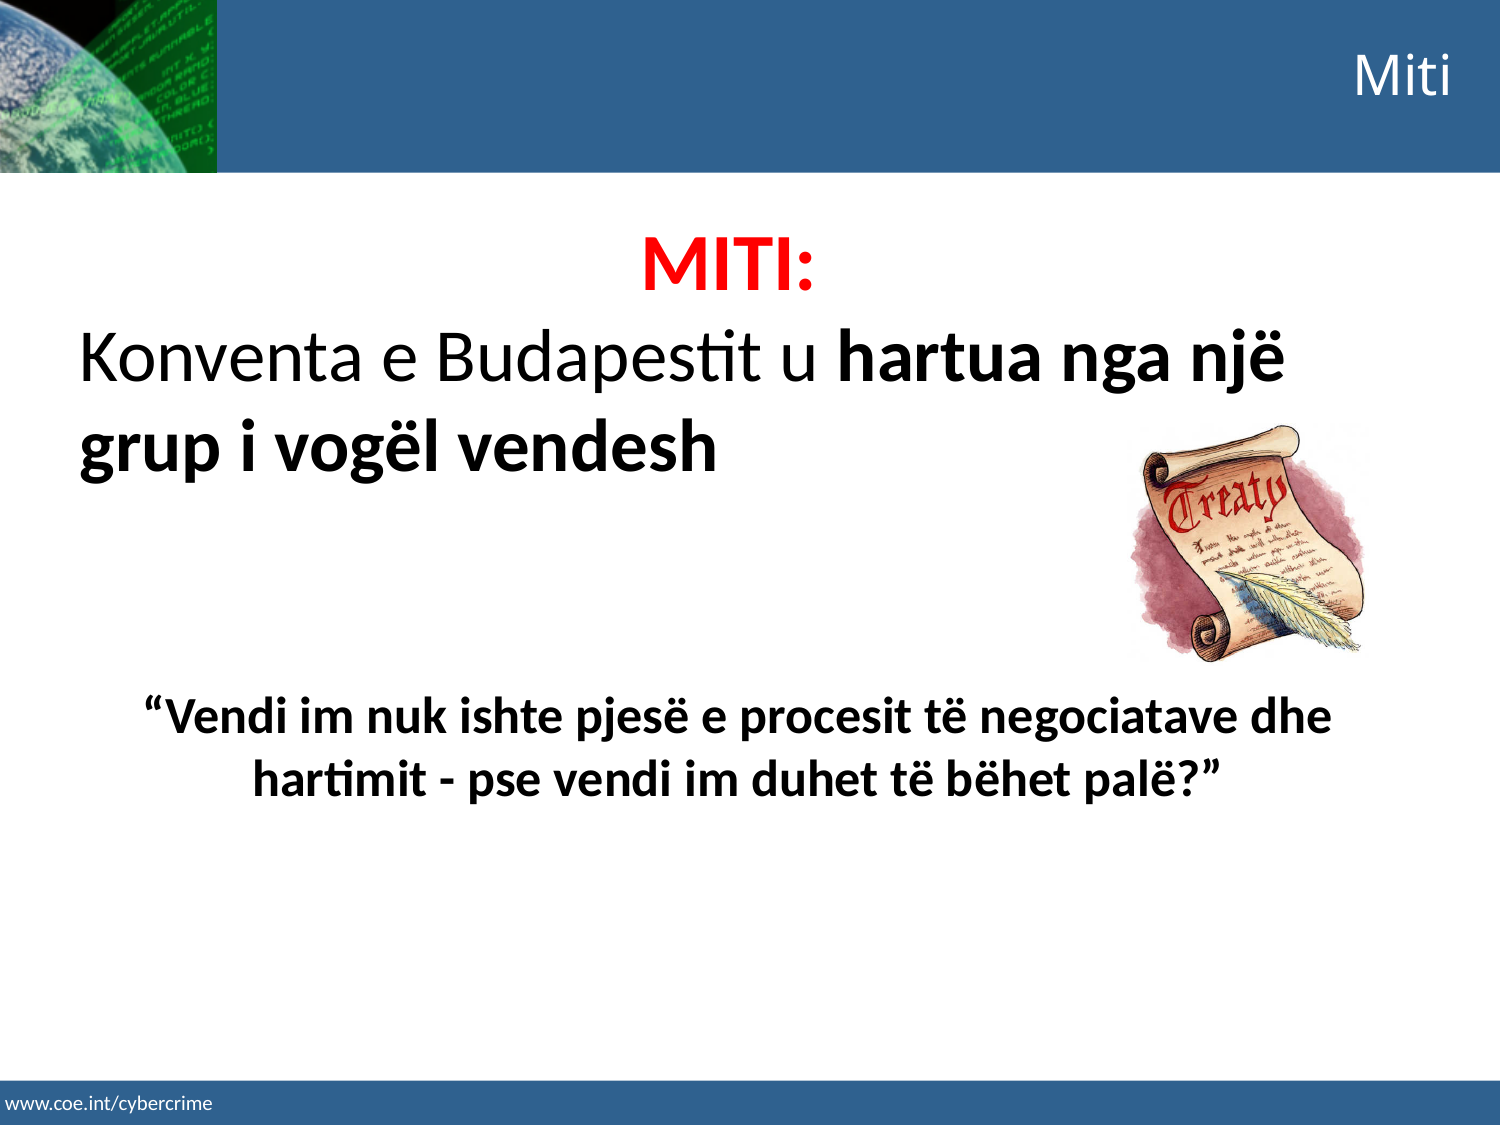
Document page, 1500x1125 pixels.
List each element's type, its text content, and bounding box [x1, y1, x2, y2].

picture [0, 0, 217, 173]
text_box MITI: Konventa e Budapestit u hartua nga një grup i vogël vendesh “Vendi im nuk ishte pjesë e procesit të negociatave dhe hartimit - pse vendi im duhet të bëhet palë?” [64, 202, 1412, 815]
text_box Miti [230, 31, 1483, 114]
picture [1126, 423, 1370, 666]
